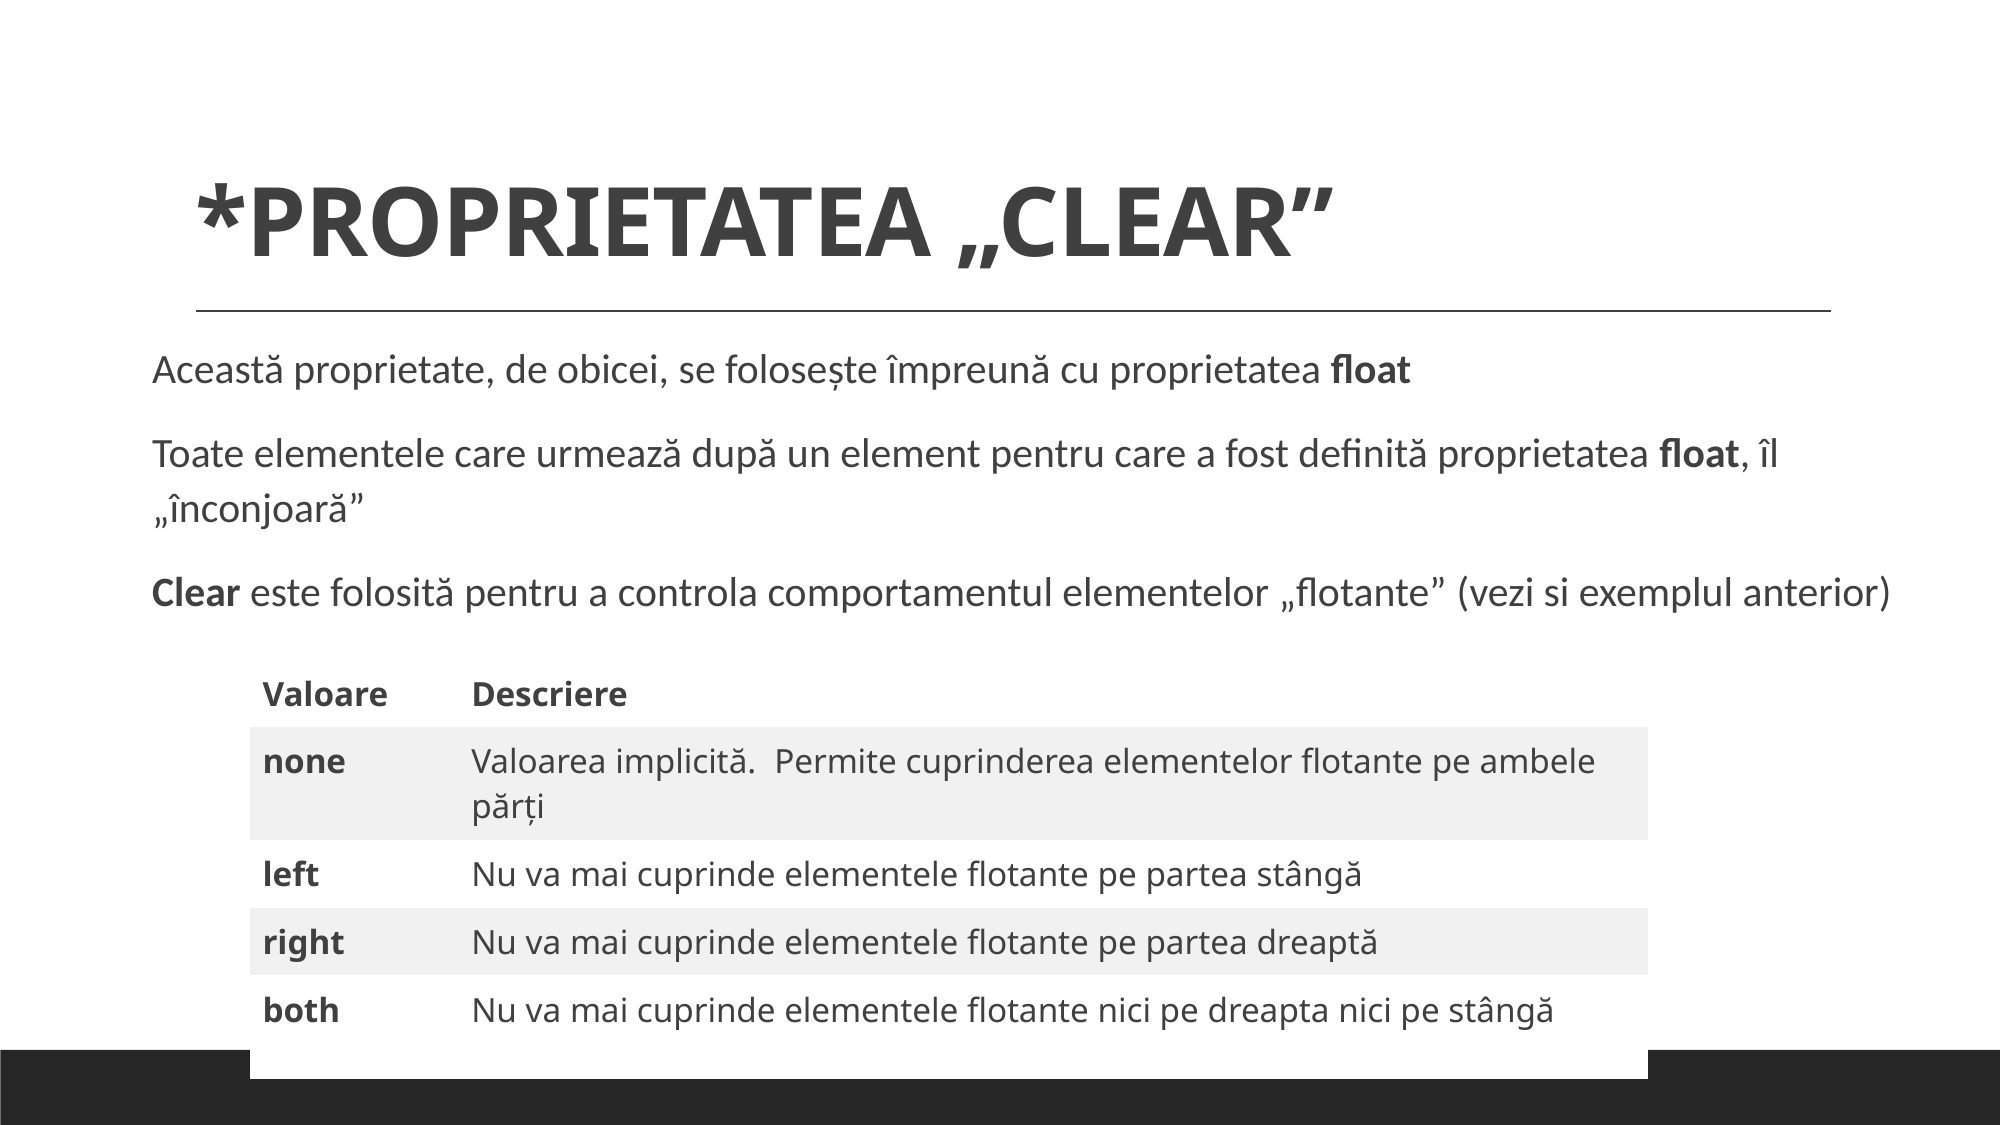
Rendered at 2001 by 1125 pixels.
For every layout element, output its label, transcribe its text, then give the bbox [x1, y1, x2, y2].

table_header Descriere [459, 659, 1648, 727]
table_cell right [250, 908, 459, 975]
table_cell both [250, 975, 459, 1079]
table_cell Nu va mai cuprinde elementele flotante nici pe dreapta nici pe stângă [459, 975, 1648, 1079]
table_cell left [250, 840, 459, 908]
list Această proprietate, de obicei, se foloseşte împreună cu proprietatea float Toate elementele care urmează după un element pentru care a fost definită proprietatea float, îl „înconjoară” Clear este folosită pentru a controla comportamentul elementelor „flotante” (vezi si exemplul anterior) [137, 329, 1949, 660]
table_cell Nu va mai cuprinde elementele flotante pe partea dreaptă [459, 908, 1648, 975]
title *PROPRIETATEA „CLEAR” [180, 47, 1830, 285]
table_cell none [250, 727, 459, 840]
table_cell Nu va mai cuprinde elementele flotante pe partea stângă [459, 840, 1648, 908]
table_header Valoare [250, 659, 459, 727]
table_cell Valoarea implicită. Permite cuprinderea elementelor flotante pe ambele părţi [459, 727, 1648, 840]
